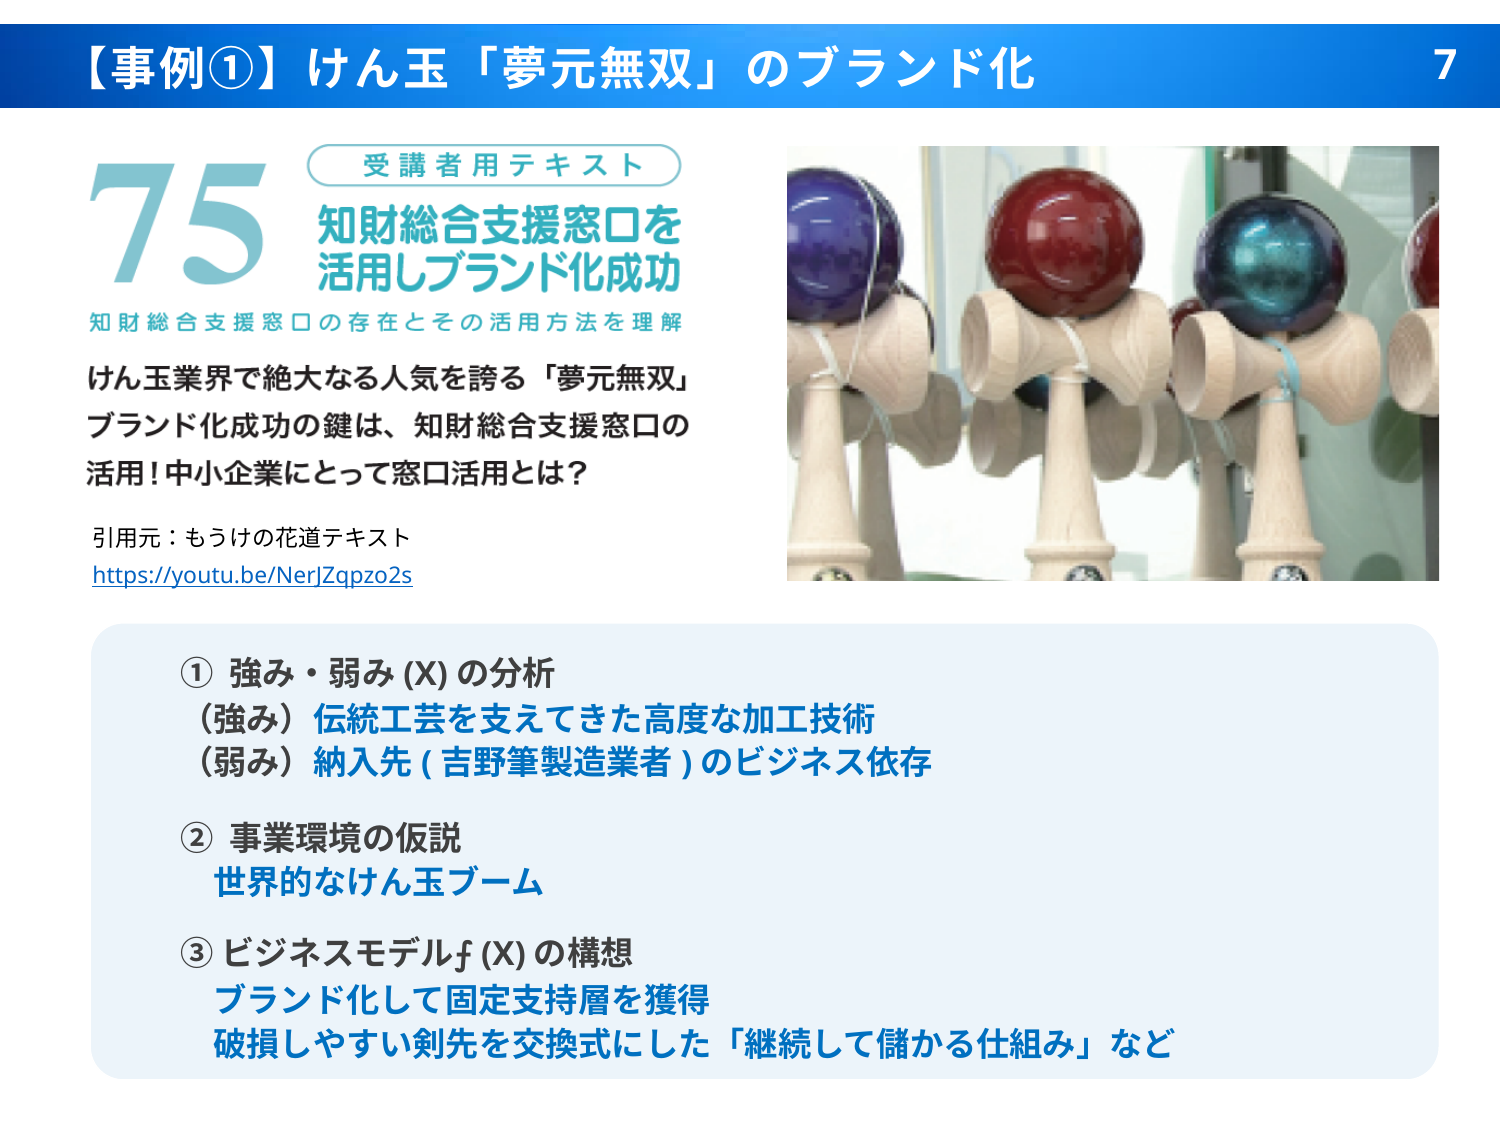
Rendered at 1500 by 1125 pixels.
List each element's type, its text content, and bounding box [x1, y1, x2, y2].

text_box ② 事業環境の仮説 [165, 804, 1388, 847]
picture [0, 24, 1500, 108]
text_box ブランド化して固定支持層を獲得 破損しやすい剣先を交換式にした「継続して儲かる仕組み」など [165, 968, 1388, 1071]
text_box 【事例①】けん玉「夢元無双」のブランド化 [46, 32, 1088, 103]
text_box ③ビジネスモデル⨍(X)の構想 [165, 918, 1388, 968]
picture [86, 132, 713, 504]
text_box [77, 515, 550, 625]
picture [786, 146, 1440, 581]
text_box 世界的なけん玉ブーム [165, 847, 1388, 909]
text_box （強み）伝統工芸を支えてきた高度な加工技術 （弱み）納入先(吉野筆製造業者)のビジネス依存 [165, 686, 1388, 790]
text_box ① 強み・弱み(X)の分析 [165, 639, 1388, 686]
text_box [90, 622, 1440, 1081]
